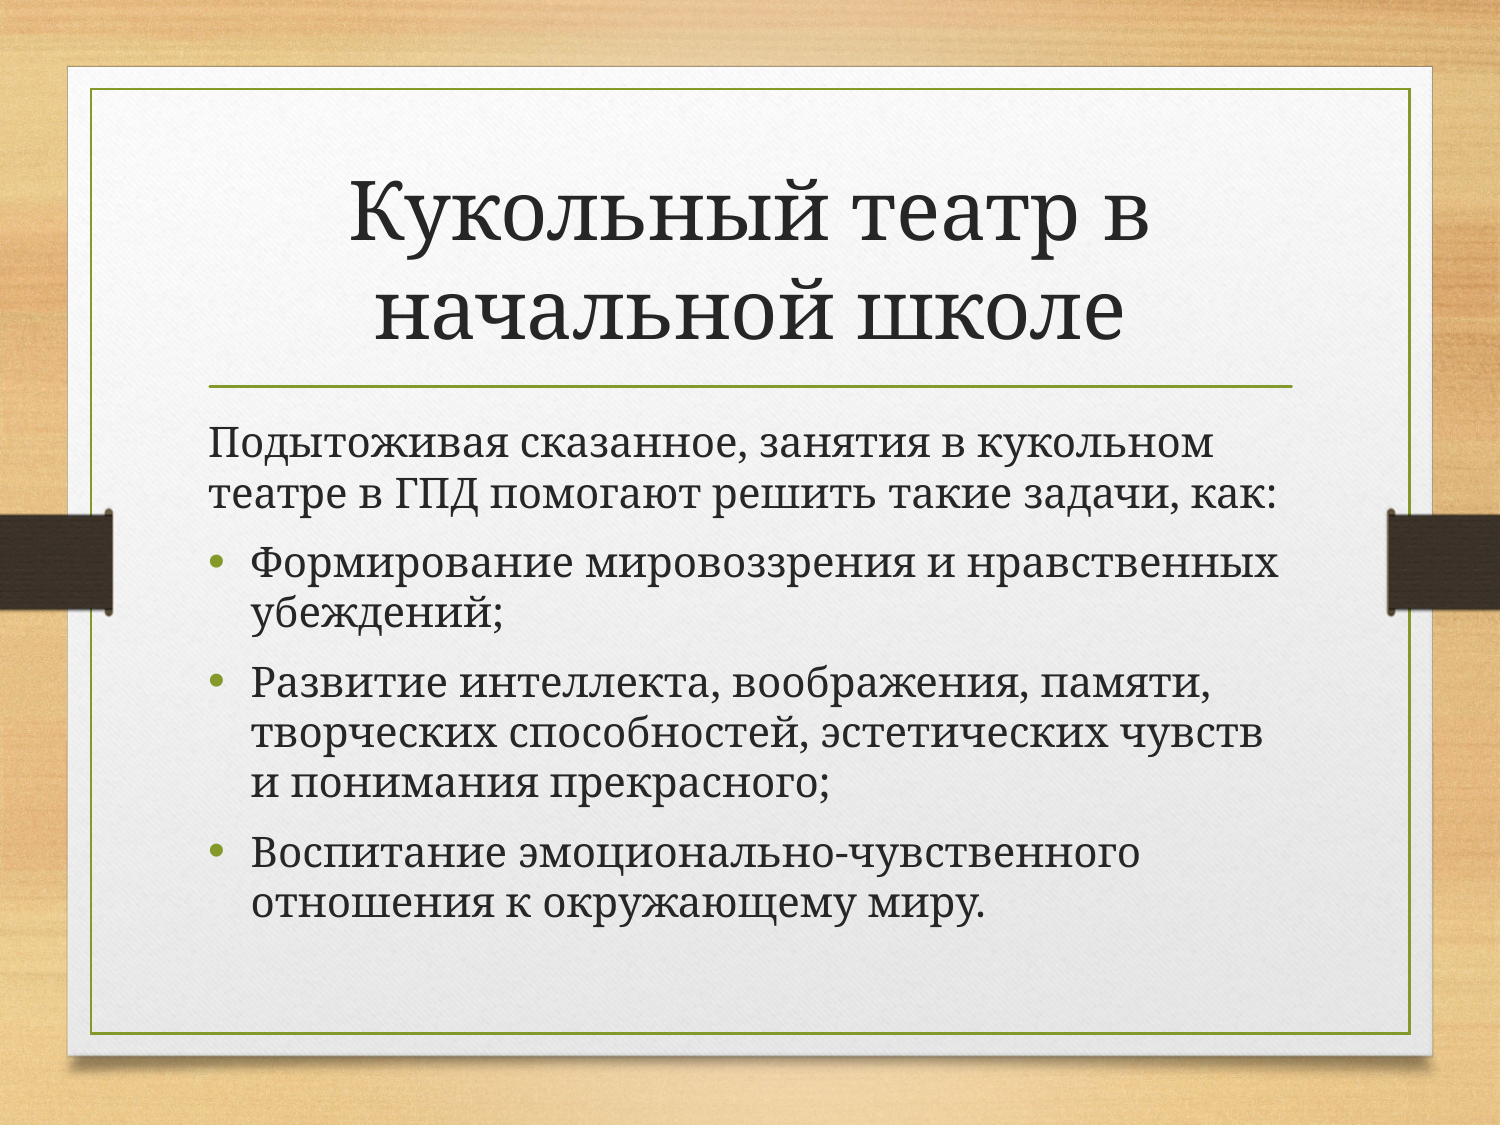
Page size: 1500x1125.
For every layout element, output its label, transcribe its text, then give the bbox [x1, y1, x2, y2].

picture [0, 0, 1500, 1125]
list Подытоживая сказанное, занятия в кукольном театре в ГПД помогают решить такие задачи, как: Формирование мировоззрения и нравственных убеждений; Развитие интеллекта, воображения, памяти, творческих способностей, эстетических чувств и понимания прекрасного; Воспитание эмоционально-чувственного отношения к окружающему миру. [193, 408, 1309, 974]
title Кукольный театр в начальной школе [193, 150, 1309, 365]
